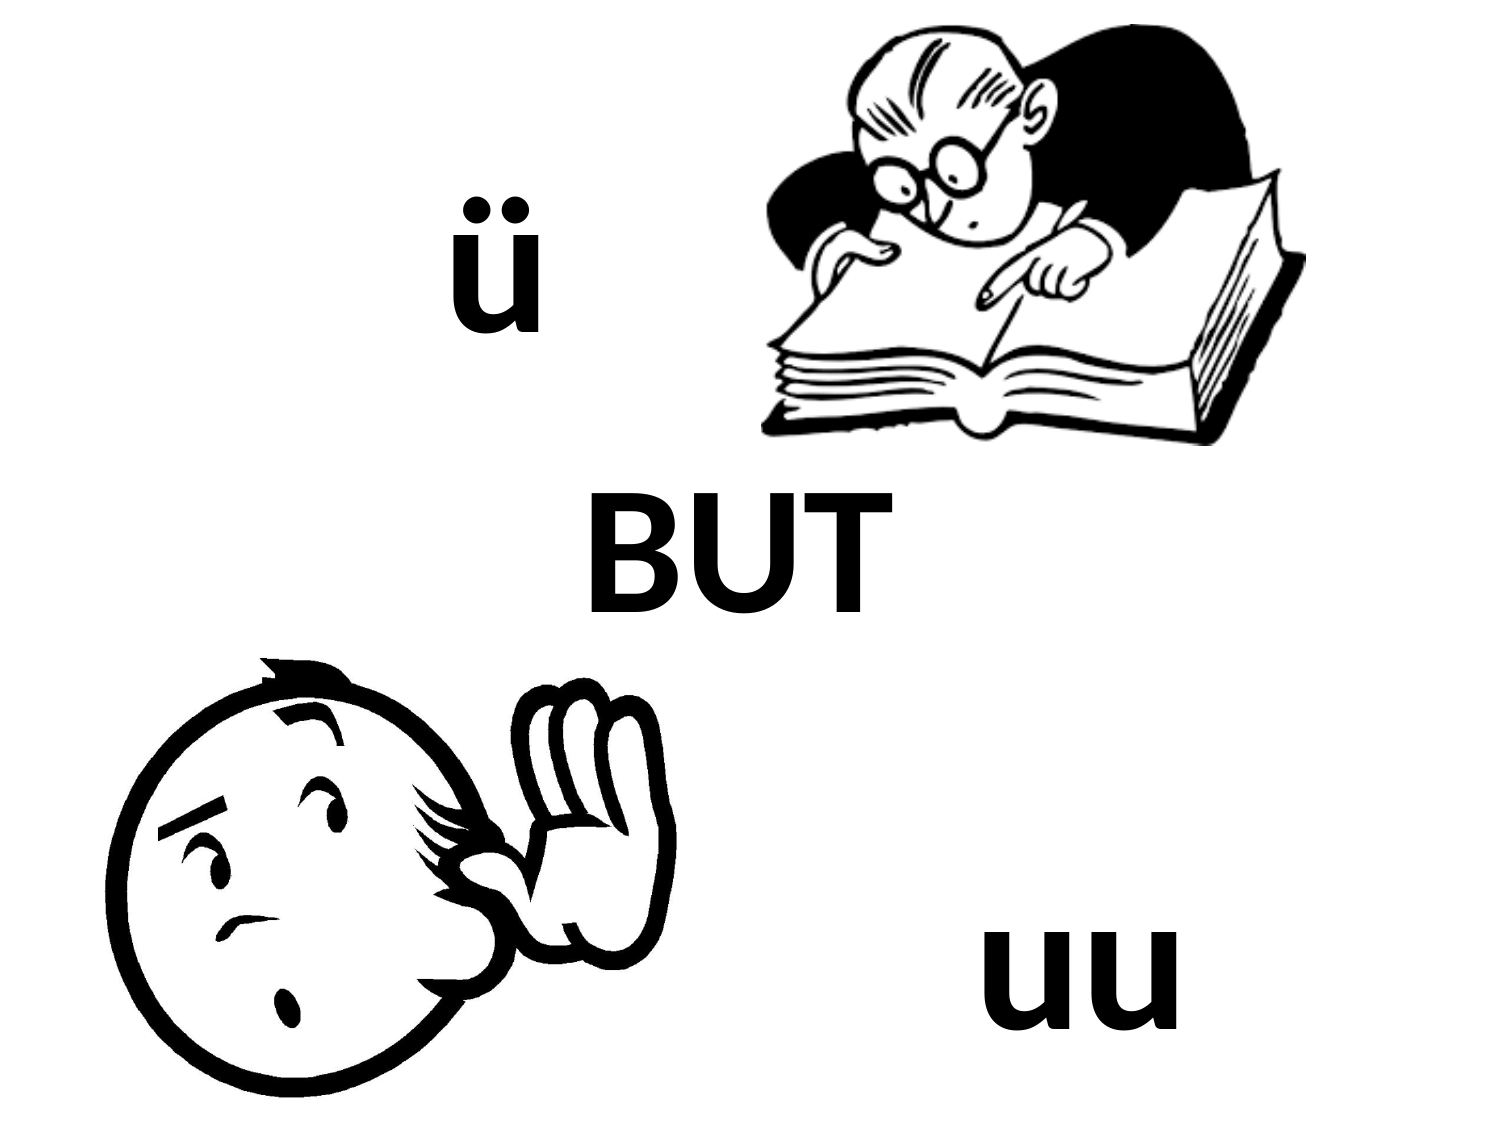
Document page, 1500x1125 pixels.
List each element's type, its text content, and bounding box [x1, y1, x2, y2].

text_box ü [428, 124, 566, 380]
text_box uu [959, 822, 1205, 1078]
text_box BUT [566, 422, 910, 657]
picture [761, 23, 1306, 447]
picture [99, 658, 685, 1104]
